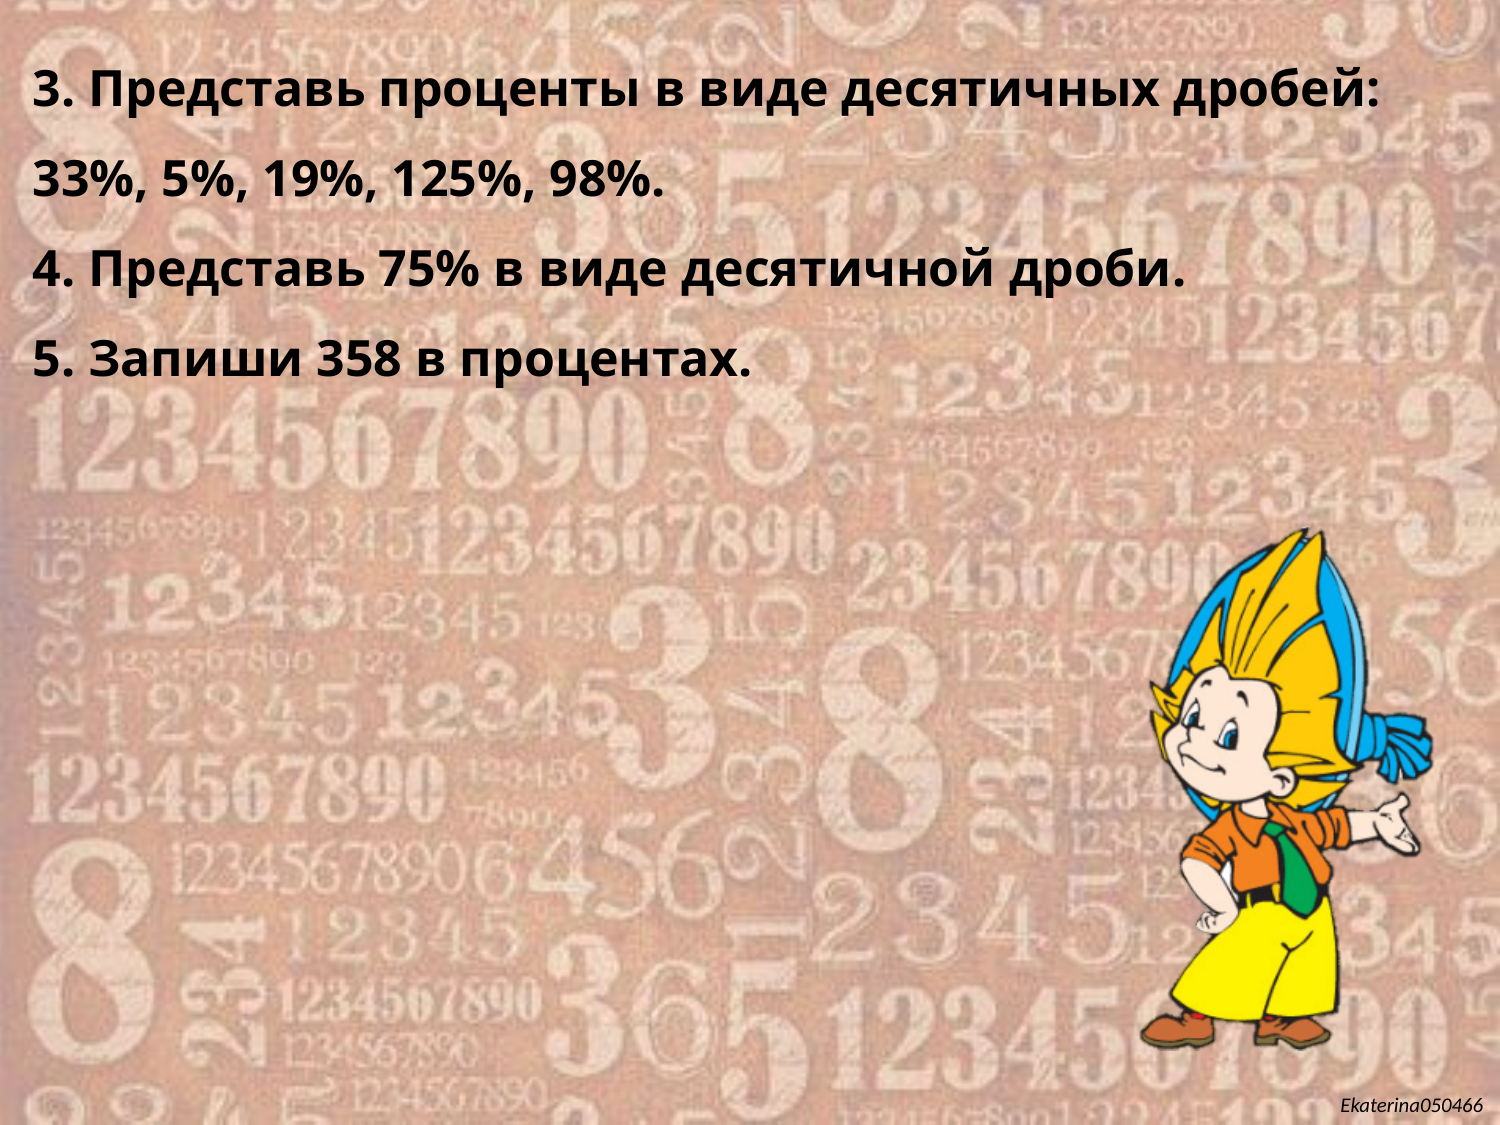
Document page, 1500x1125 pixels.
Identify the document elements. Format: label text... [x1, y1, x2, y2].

picture [1139, 527, 1436, 1051]
text_box 3. Представь проценты в виде десятичных дробей: 33%, 5%, 19%, 125%, 98%. 4. Представь 75% в виде десятичной дроби. 5. Запиши 358 в процентах. [17, 19, 1483, 394]
